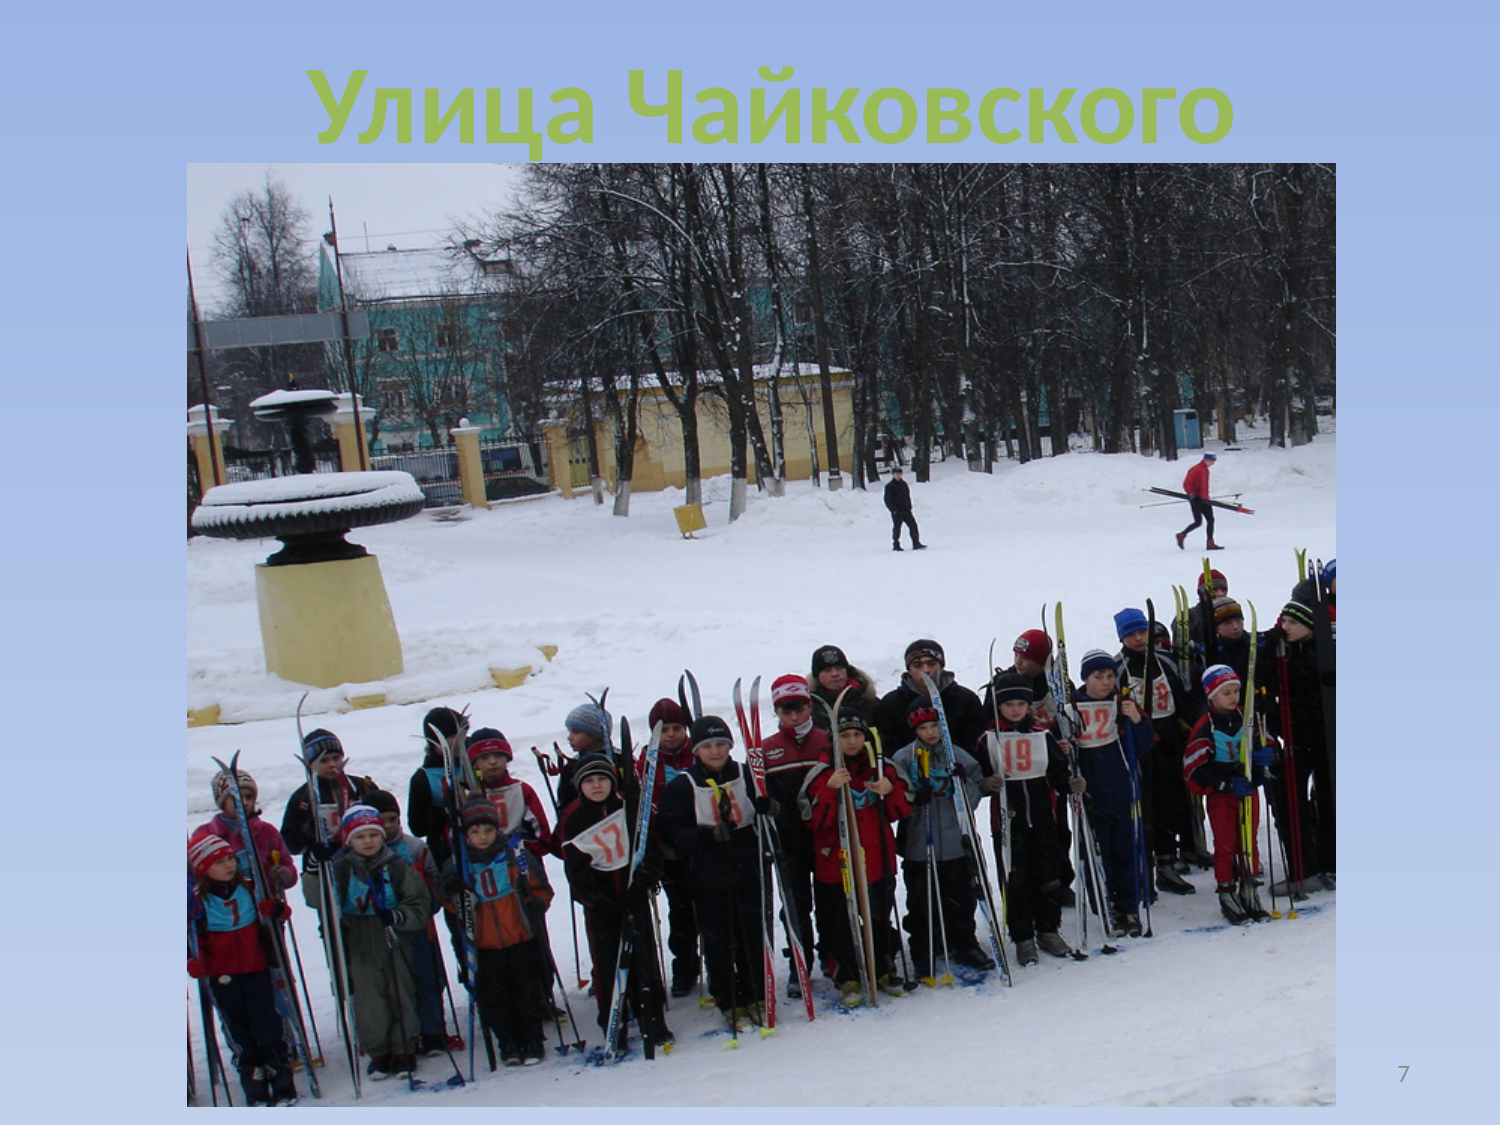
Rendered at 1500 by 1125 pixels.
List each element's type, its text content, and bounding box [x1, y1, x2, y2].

picture [187, 163, 1337, 1107]
text_box Улица Чайковского [187, 23, 1358, 174]
slide_number 7 [1341, 1042, 1425, 1103]
